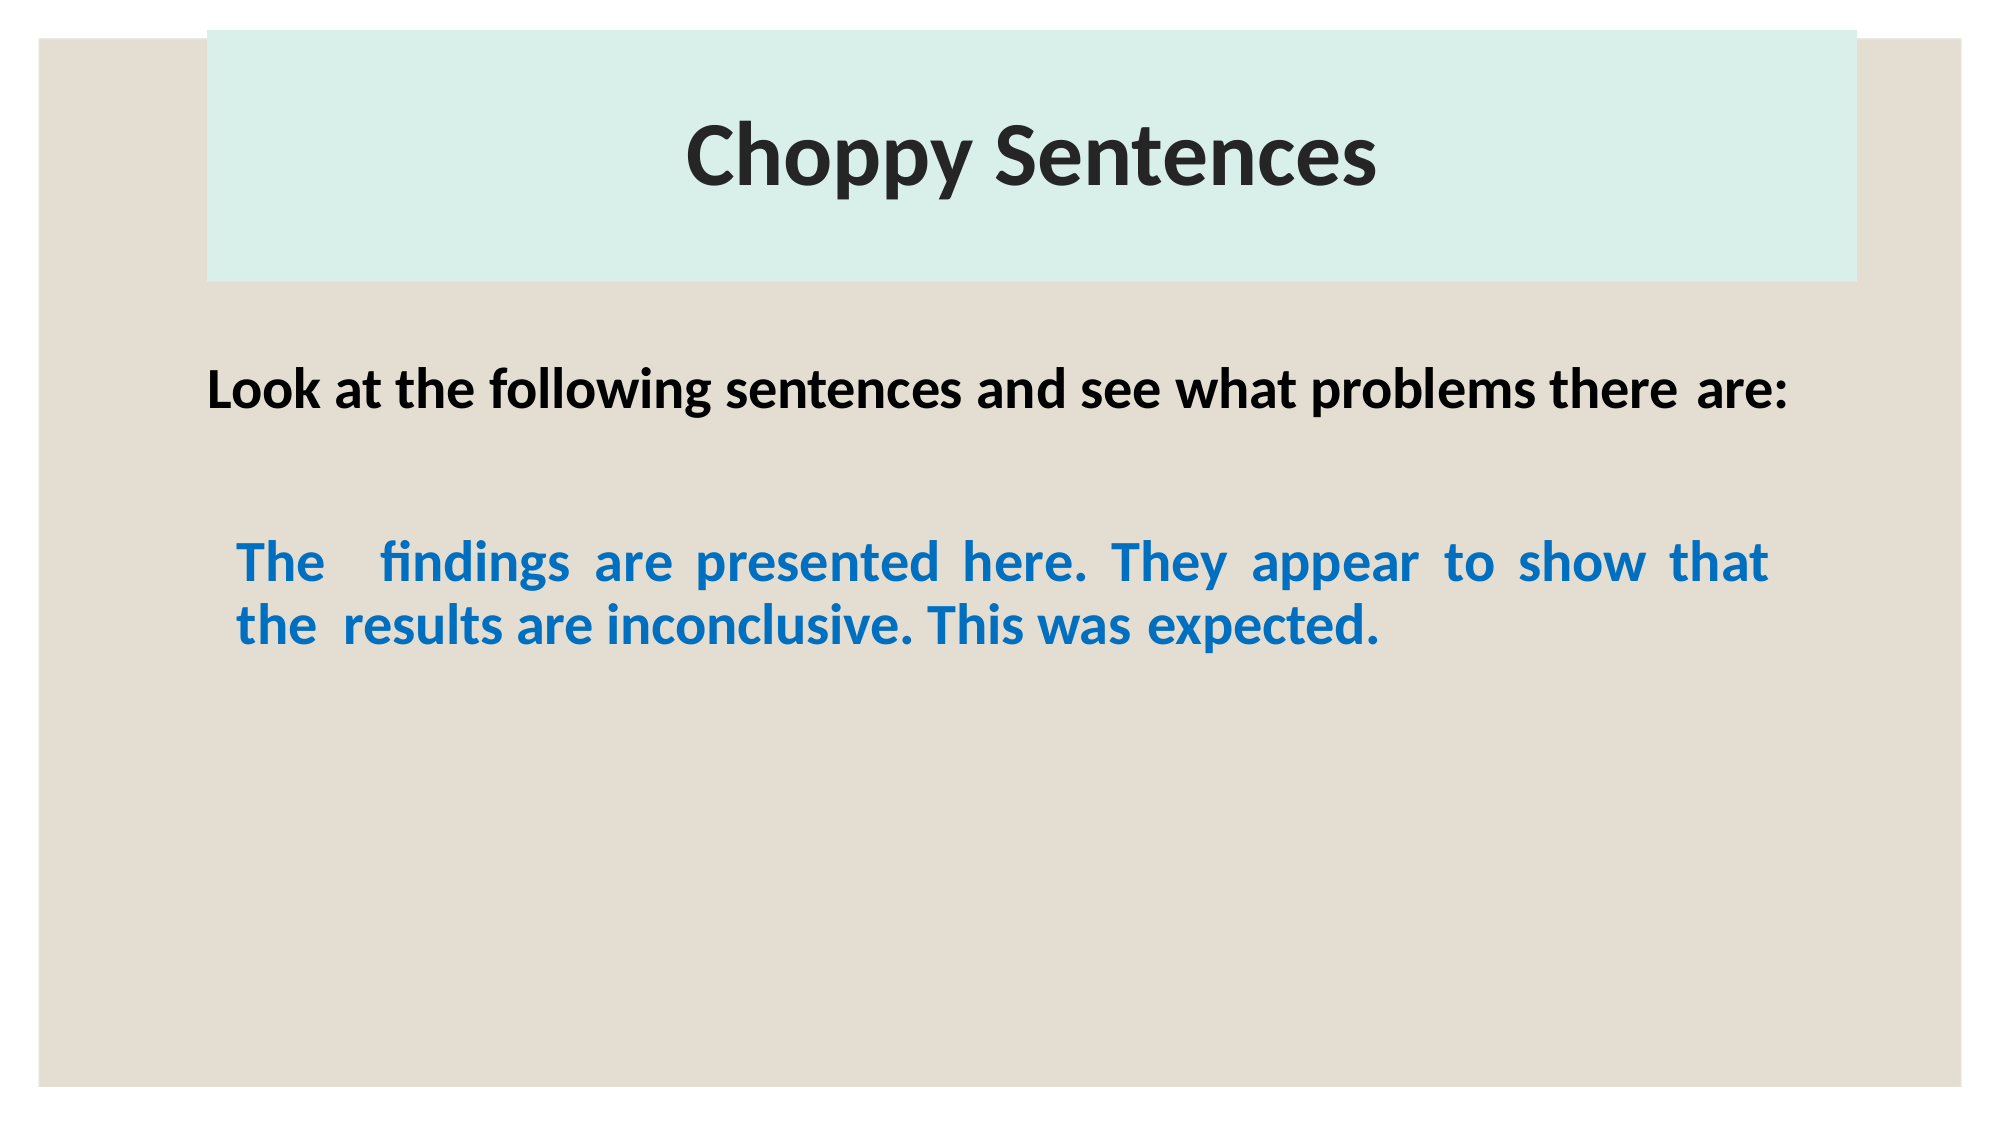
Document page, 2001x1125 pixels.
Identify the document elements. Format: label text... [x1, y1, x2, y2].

title Choppy Sentences [207, 29, 1858, 282]
text_box Look at the following sentences and see what problems there are: The findings are presented here. They appear to show that the results are inconclusive. This was expected. [205, 348, 1845, 656]
picture [38, 38, 1962, 1087]
